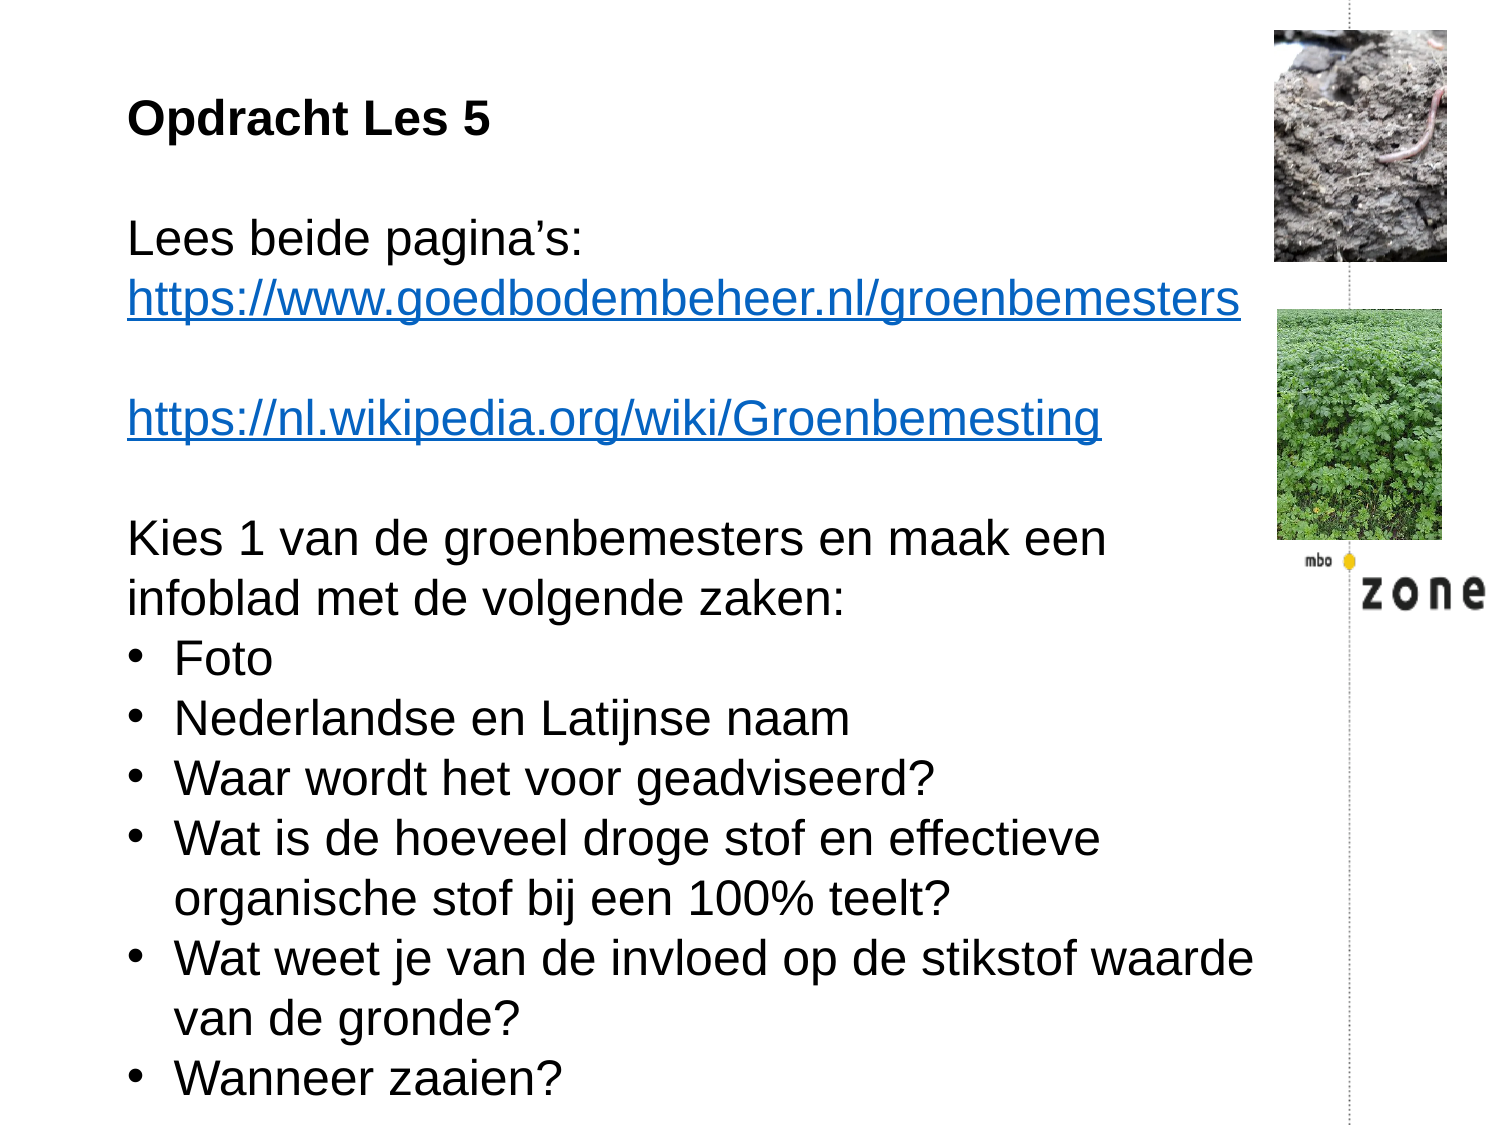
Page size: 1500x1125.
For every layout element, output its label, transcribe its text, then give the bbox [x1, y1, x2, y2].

text_box Opdracht Les 5 Lees beide pagina’s: https://www.goedbodembeheer.nl/groenbemesters https://nl.wikipedia.org/wiki/Groenbemesting Kies 1 van de groenbemesters en maak een infoblad met de volgende zaken: Foto Nederlandse en Latijnse naam Waar wordt het voor geadviseerd? Wat is de hoeveel droge stof en effectieve organische stof bij een 100% teelt? Wat weet je van de invloed op de stikstof waarde van de gronde? Wanneer zaaien? [112, 78, 1278, 1125]
picture [1197, 0, 1500, 1125]
